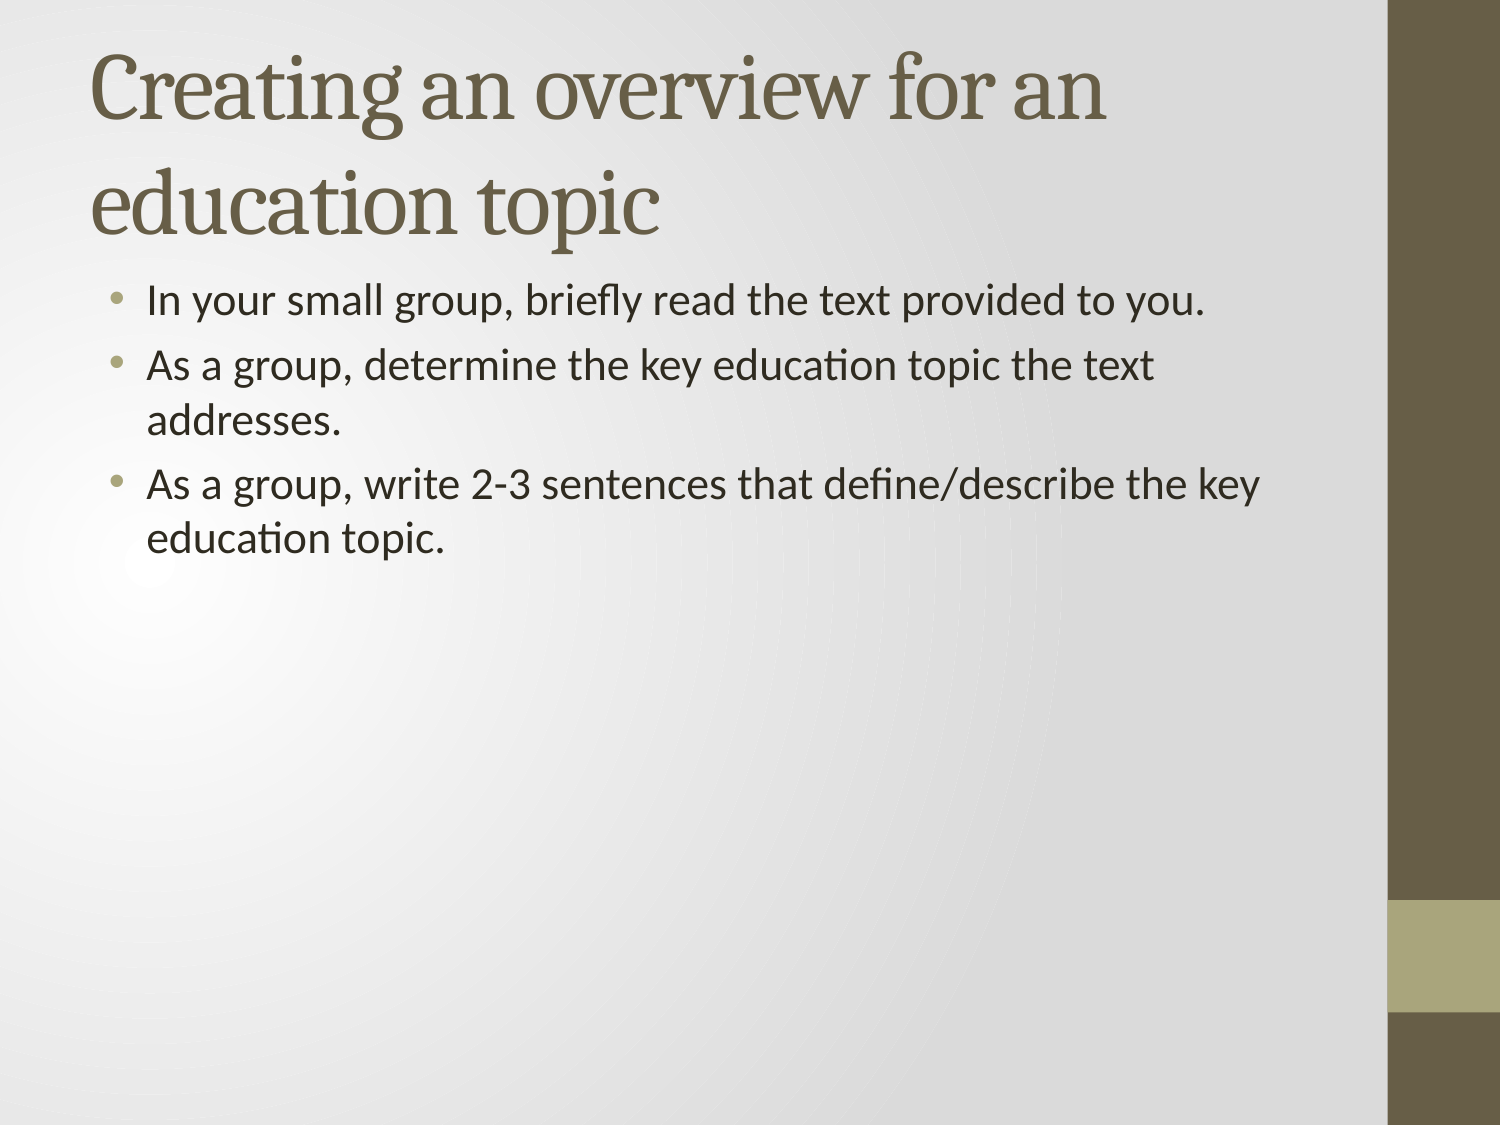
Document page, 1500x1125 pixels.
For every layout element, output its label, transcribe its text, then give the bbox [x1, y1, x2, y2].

list In your small group, briefly read the text provided to you. As a group, determine the key education topic the text addresses. As a group, write 2-3 sentences that define/describe the key education topic. [74, 262, 1326, 1051]
title Creating an overview for an education topic [75, 45, 1325, 233]
